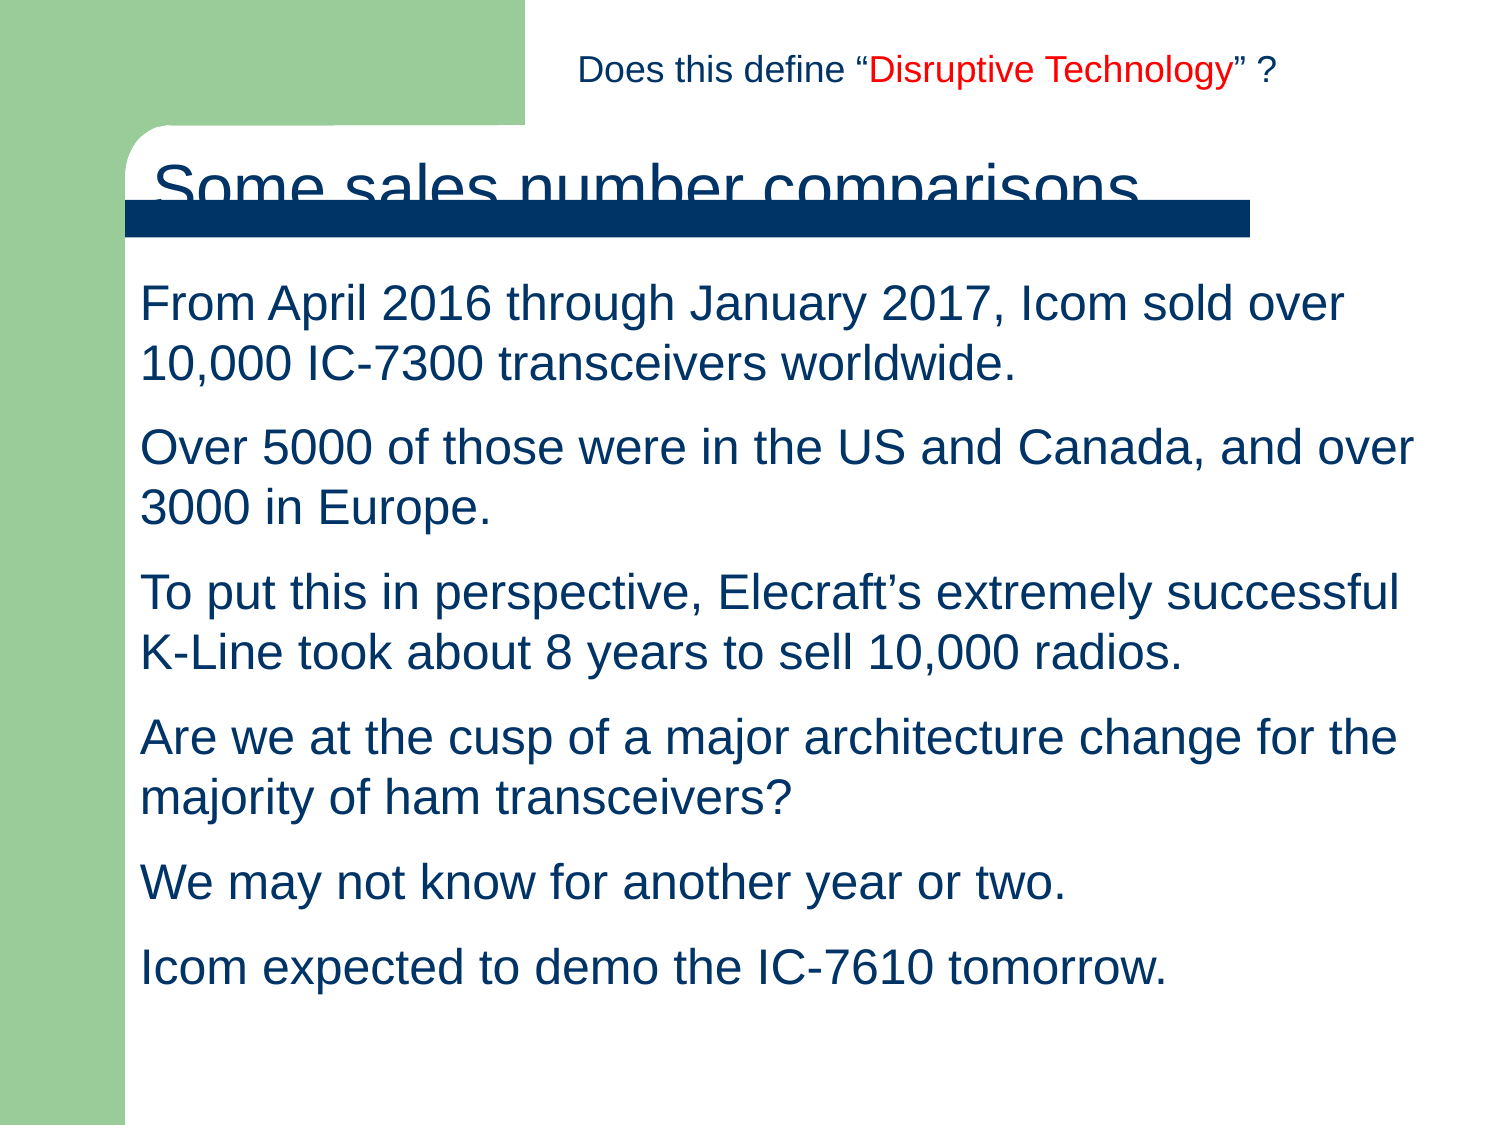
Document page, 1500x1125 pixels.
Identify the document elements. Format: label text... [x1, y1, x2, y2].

text_box Does this define “Disruptive Technology” ? [562, 37, 1463, 98]
text_box From April 2016 through January 2017, Icom sold over 10,000 IC-7300 transceivers worldwide. Over 5000 of those were in the US and Canada, and over 3000 in Europe. To put this in perspective, Elecraft’s extremely successful K-Line took about 8 years to sell 10,000 radios. Are we at the cusp of a major architecture change for the majority of ham transceivers? We may not know for another year or two. Icom expected to demo the IC-7610 tomorrow. [529, 262, 1500, 1125]
text_box Some sales number comparisons [529, 137, 1238, 233]
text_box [0, 0, 526, 1125]
